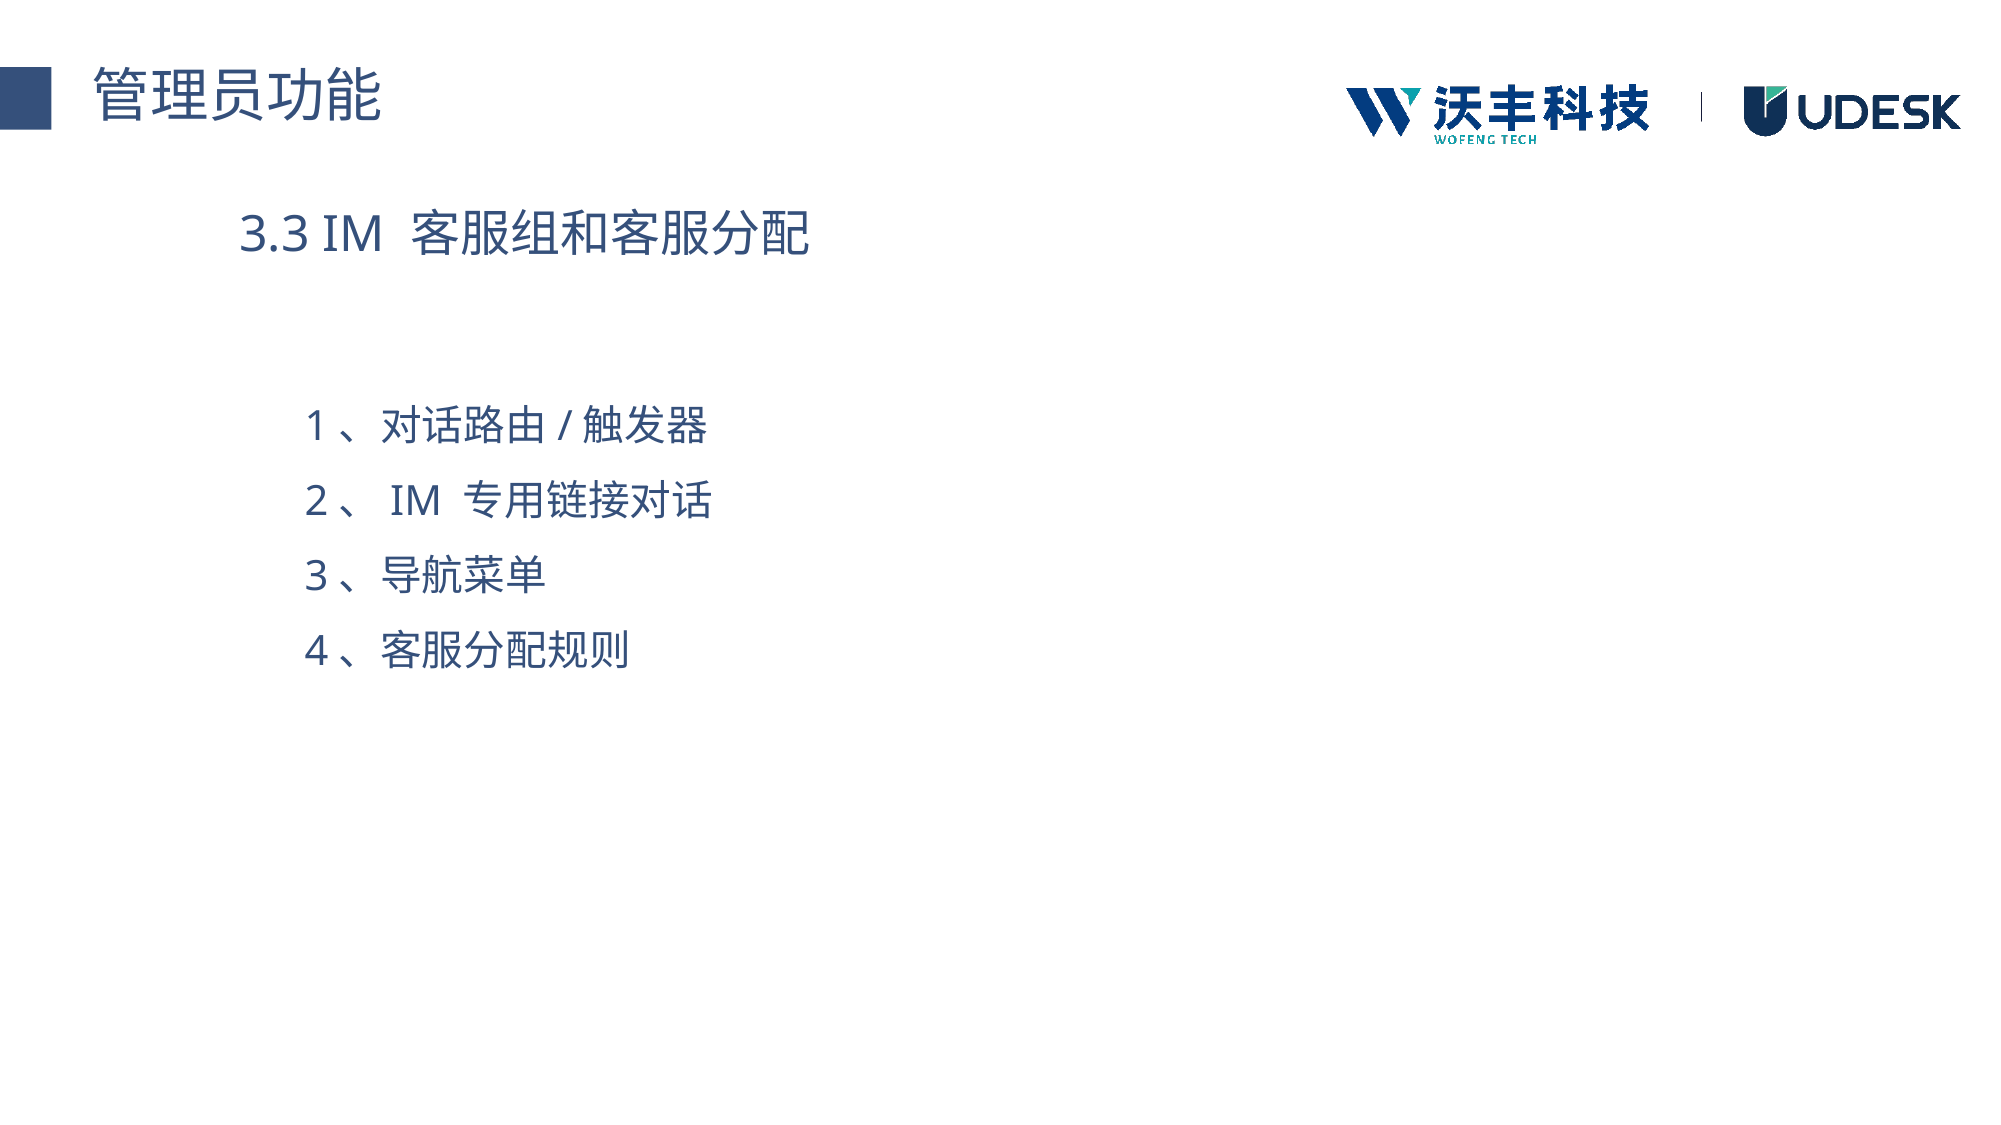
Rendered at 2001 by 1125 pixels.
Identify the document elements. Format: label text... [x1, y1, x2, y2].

text_box 3.3 IM 客服组和客服分配 [114, 208, 936, 263]
text_box 管理员功能 [91, 66, 384, 130]
text_box 1、对话路由/触发器 2、IM 专用链接对话 3、导航菜单 4、客服分配规则 [304, 373, 1566, 674]
picture [1344, 32, 1982, 185]
